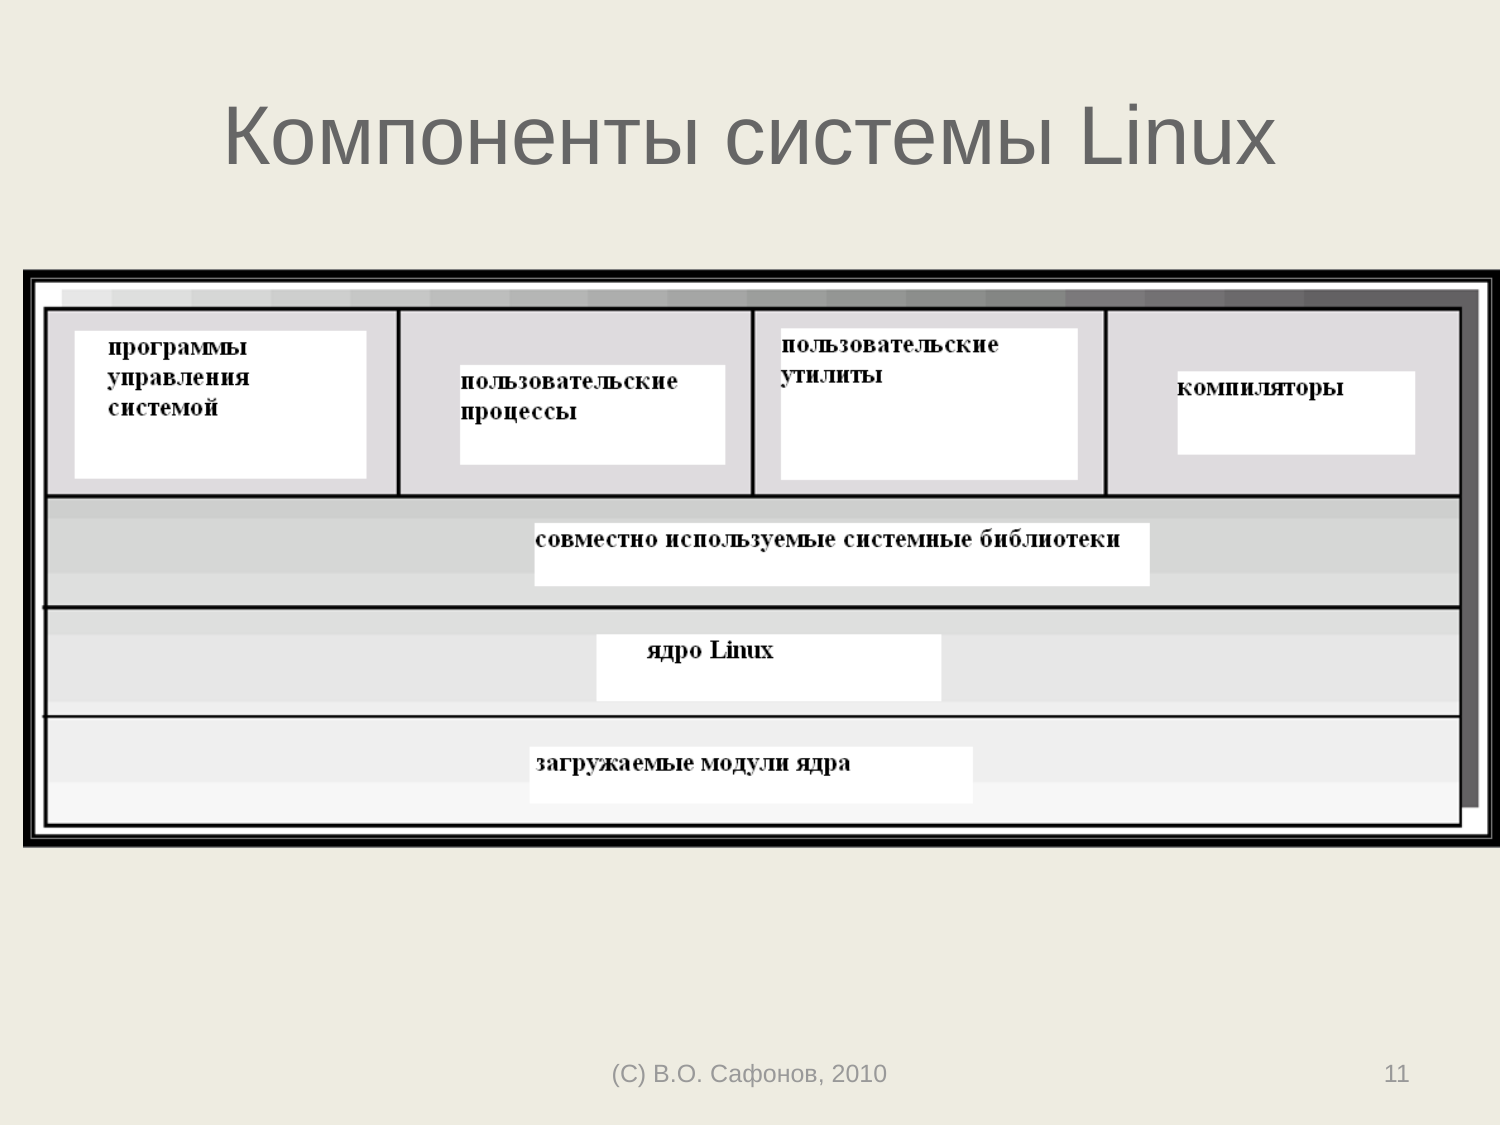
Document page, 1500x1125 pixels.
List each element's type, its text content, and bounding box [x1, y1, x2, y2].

footer (C) В.О. Сафонов, 2010 [512, 1042, 988, 1103]
picture [23, 269, 1500, 849]
slide_number 11 [1074, 1042, 1425, 1103]
title Компоненты системы Linux [112, 37, 1388, 226]
